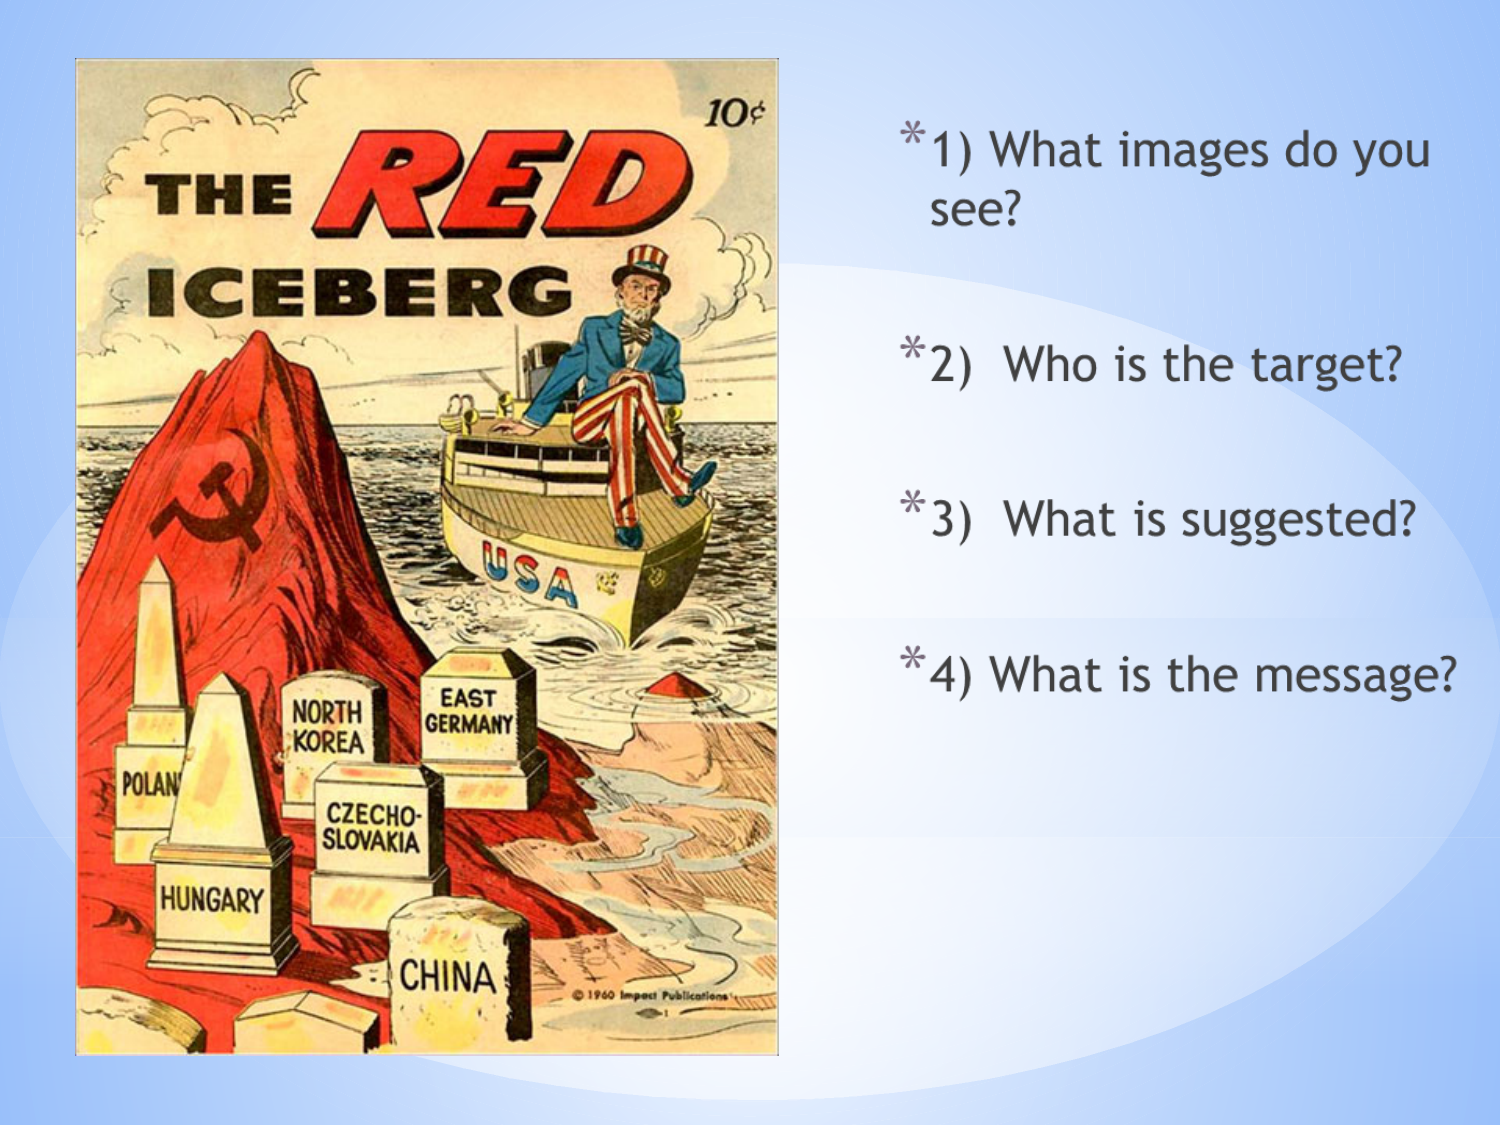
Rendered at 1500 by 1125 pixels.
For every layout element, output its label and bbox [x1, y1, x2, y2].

picture [74, 58, 779, 1056]
picture [860, 89, 1500, 890]
